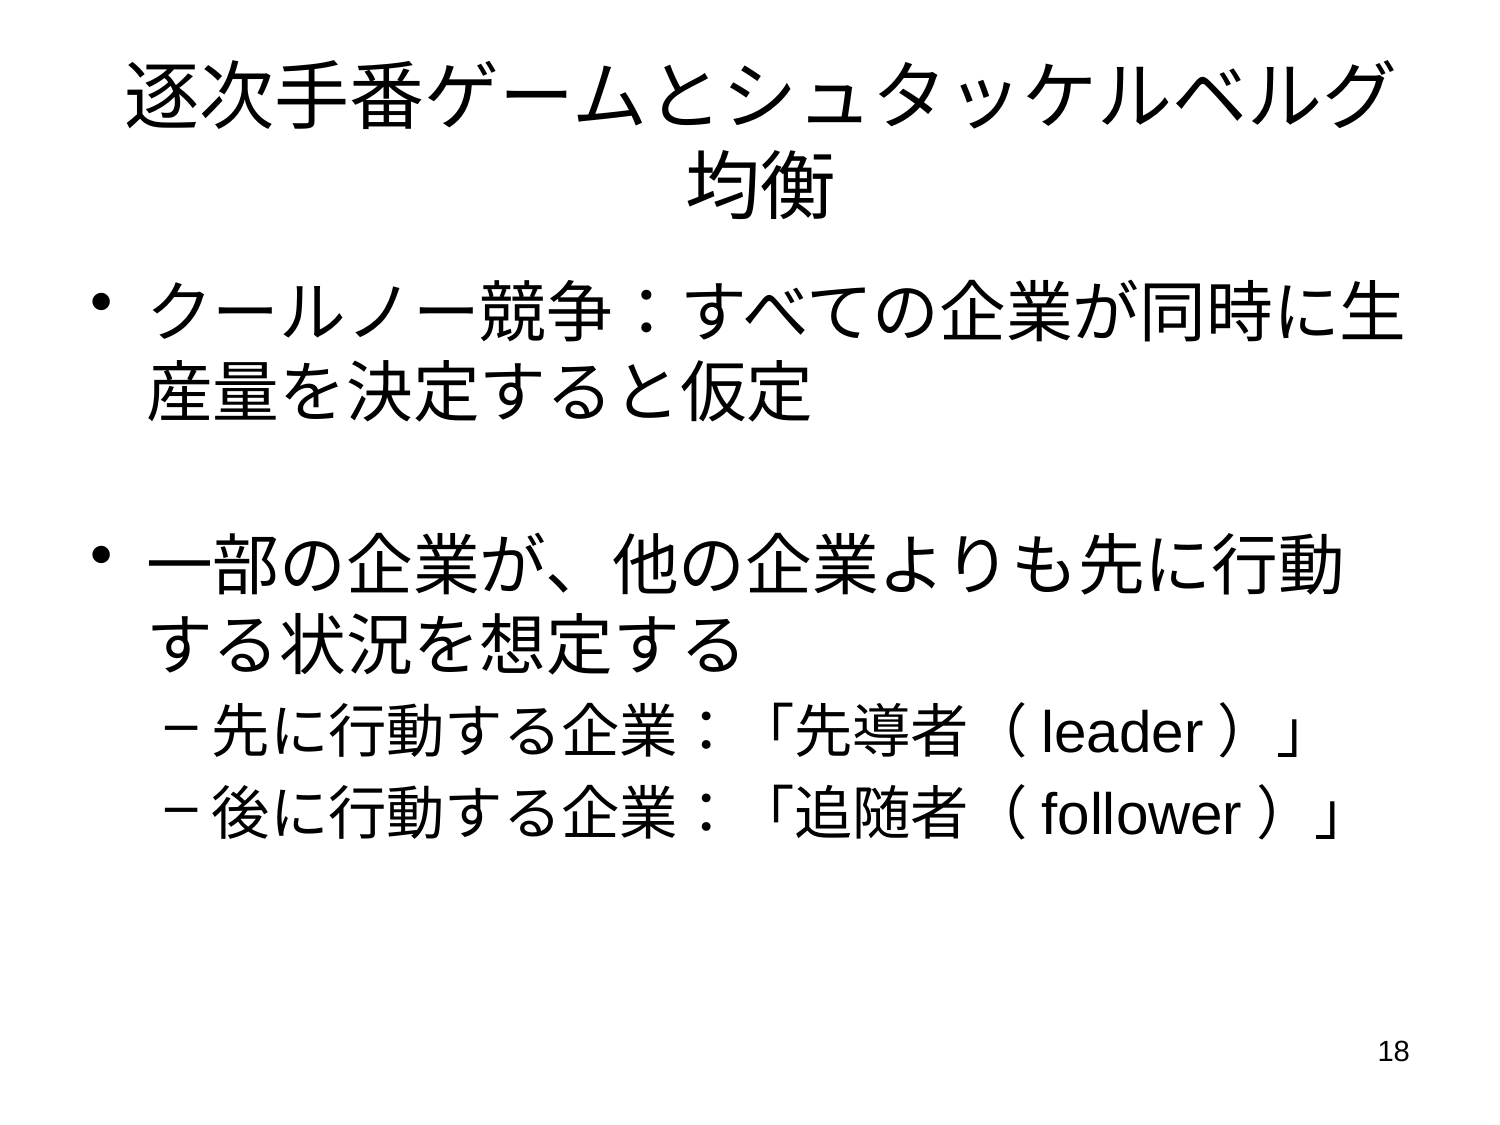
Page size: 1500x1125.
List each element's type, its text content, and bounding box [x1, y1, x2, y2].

list クールノー競争：すべての企業が同時に生産量を決定すると仮定 一部の企業が、他の企業よりも先に行動する状況を想定する 先に行動する企業：「先導者（leader）」 後に行動する企業：「追随者（follower）」 [75, 262, 1425, 1012]
slide_number 18 [1074, 1024, 1426, 1103]
title 逐次手番ゲームとシュタッケルベルグ均衡 [75, 45, 1447, 233]
